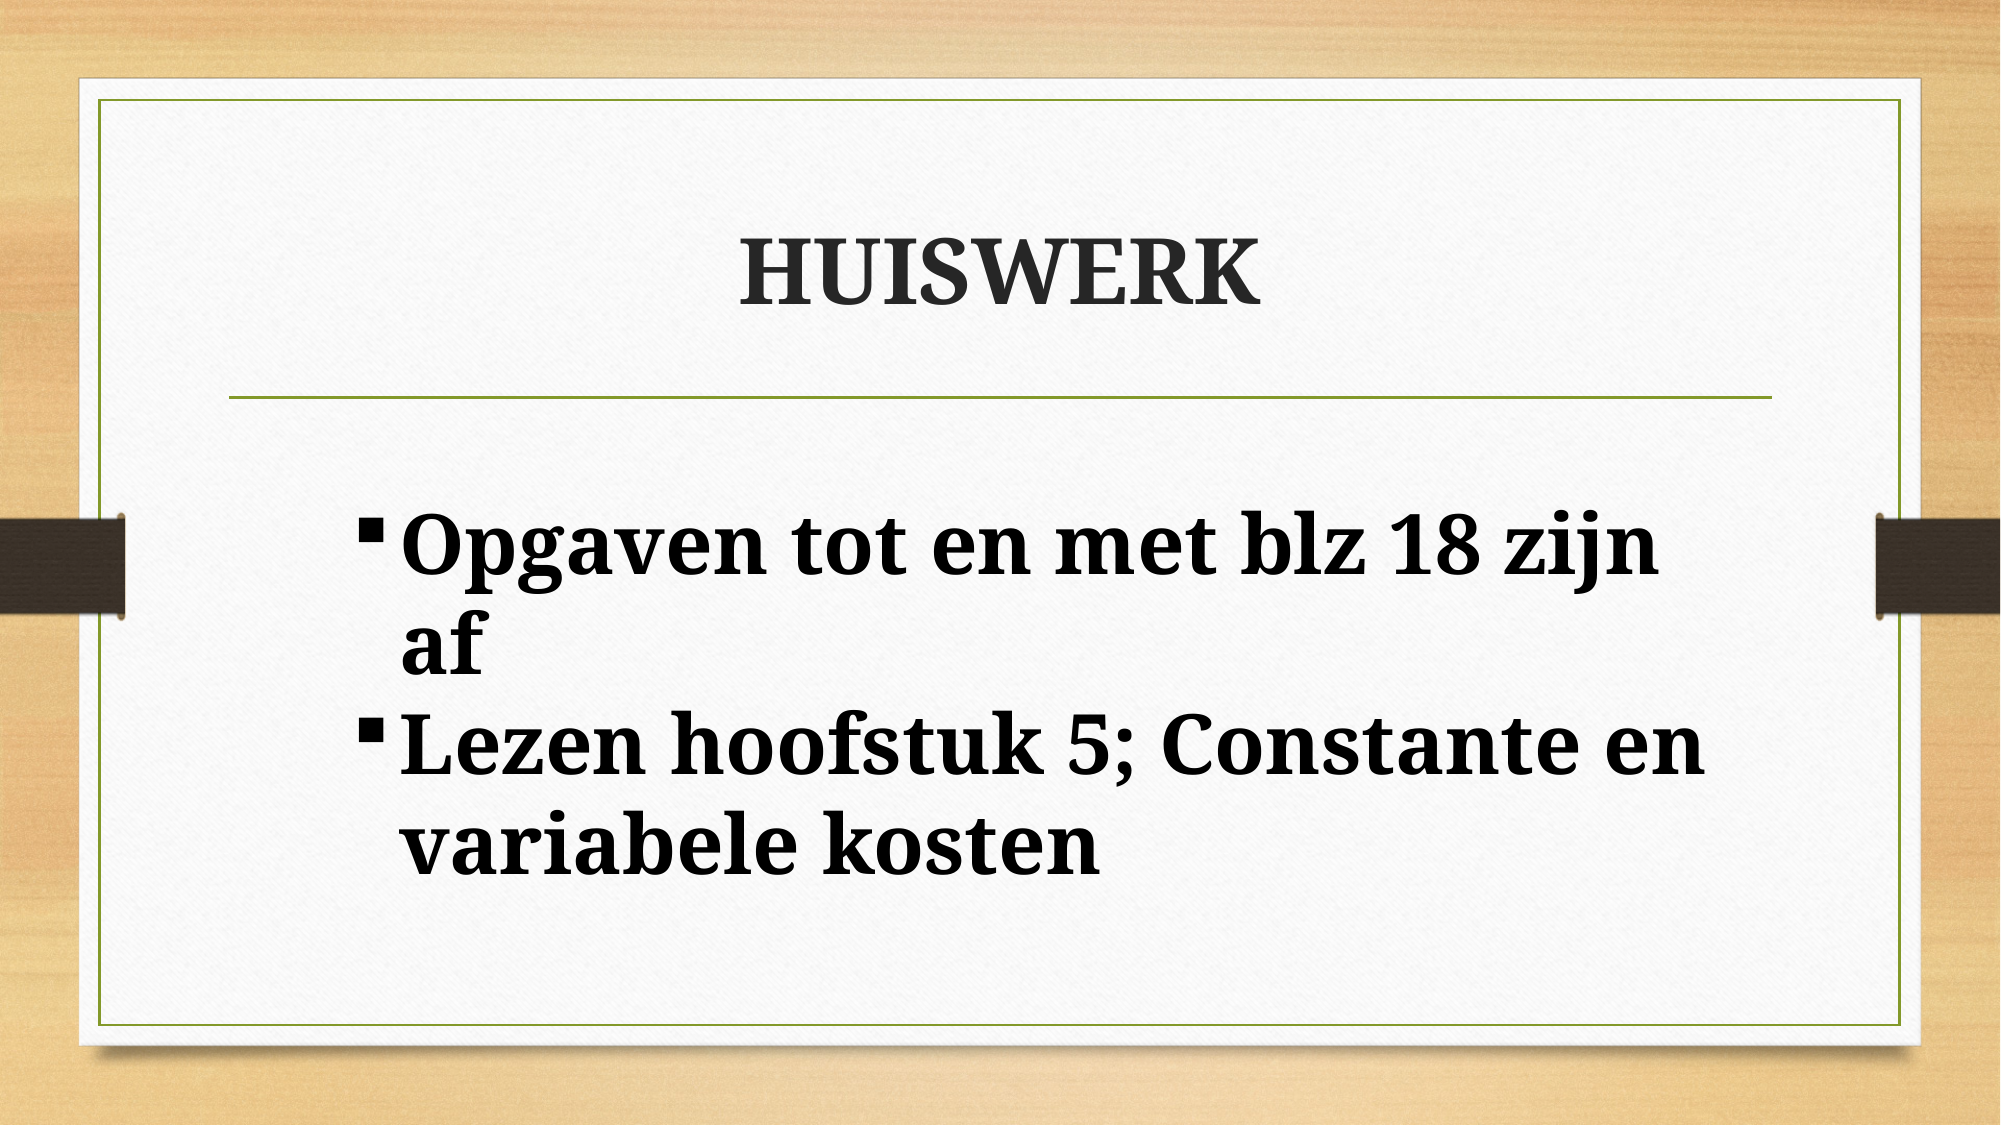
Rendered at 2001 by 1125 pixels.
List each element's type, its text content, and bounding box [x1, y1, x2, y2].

title HUISWERK [212, 161, 1788, 375]
picture [0, 0, 2001, 1125]
text_box Opgaven tot en met blz 18 zijn af Lezen hoofstuk 5; Constante en variabele kosten [337, 483, 1761, 899]
